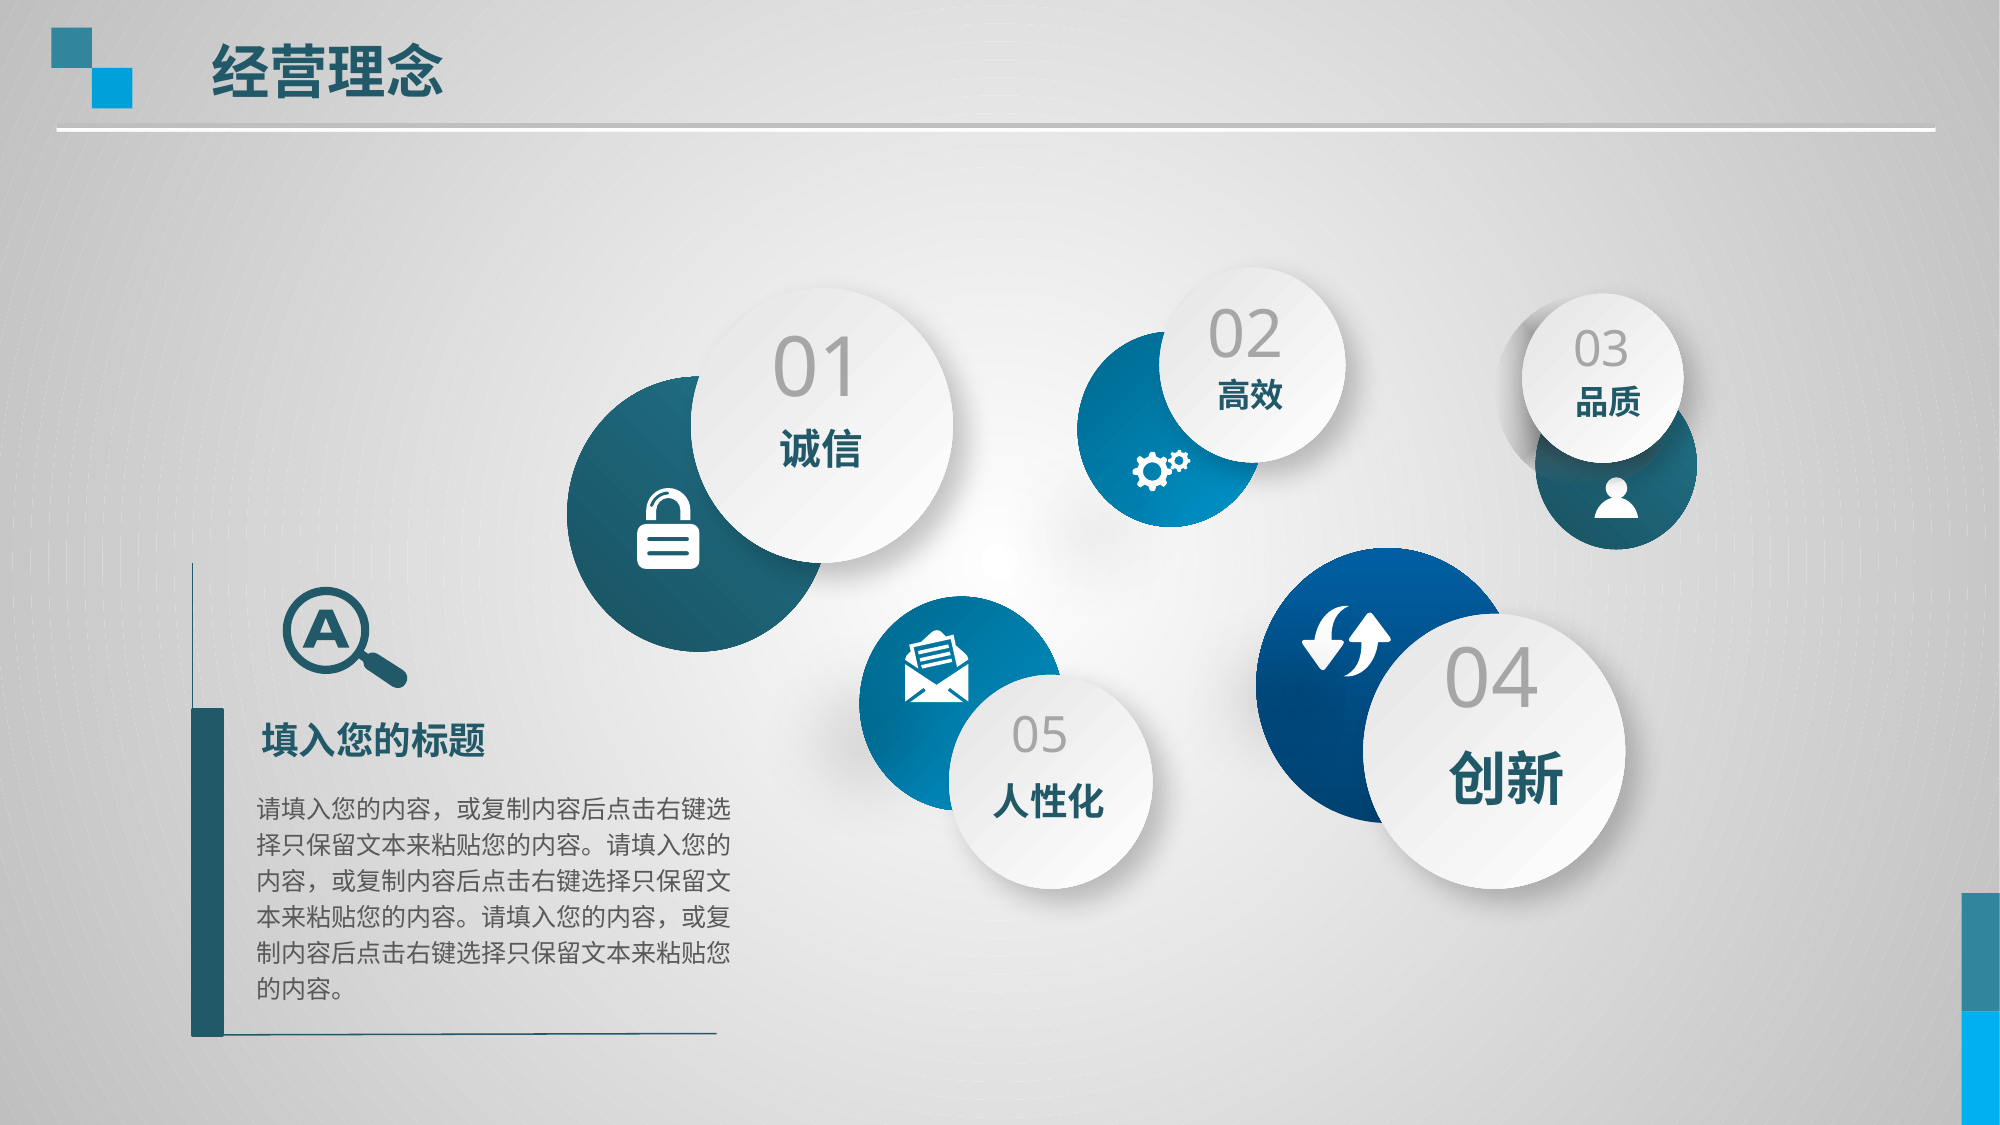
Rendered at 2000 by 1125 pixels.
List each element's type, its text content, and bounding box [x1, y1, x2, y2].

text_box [1363, 613, 1626, 889]
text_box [722, 571, 830, 652]
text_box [1256, 547, 1519, 824]
text_box 经营理念 [196, 27, 634, 113]
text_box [943, 674, 1155, 889]
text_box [690, 287, 954, 563]
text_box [192, 562, 717, 1036]
text_box 请填入您的内容，或复制内容后点击右键选择只保留文本来粘贴您的内容。请填入您的内容，或复制内容后点击右键选择只保留文本来粘贴您的内容。请填入您的内容，或复制内容后点击右键选择只保留文本来粘贴您的内容。 [242, 780, 764, 1047]
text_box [278, 582, 409, 689]
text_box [859, 596, 1064, 811]
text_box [1494, 293, 1693, 489]
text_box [566, 376, 685, 561]
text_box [1159, 267, 1346, 463]
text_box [1077, 331, 1264, 527]
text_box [1535, 490, 1697, 550]
